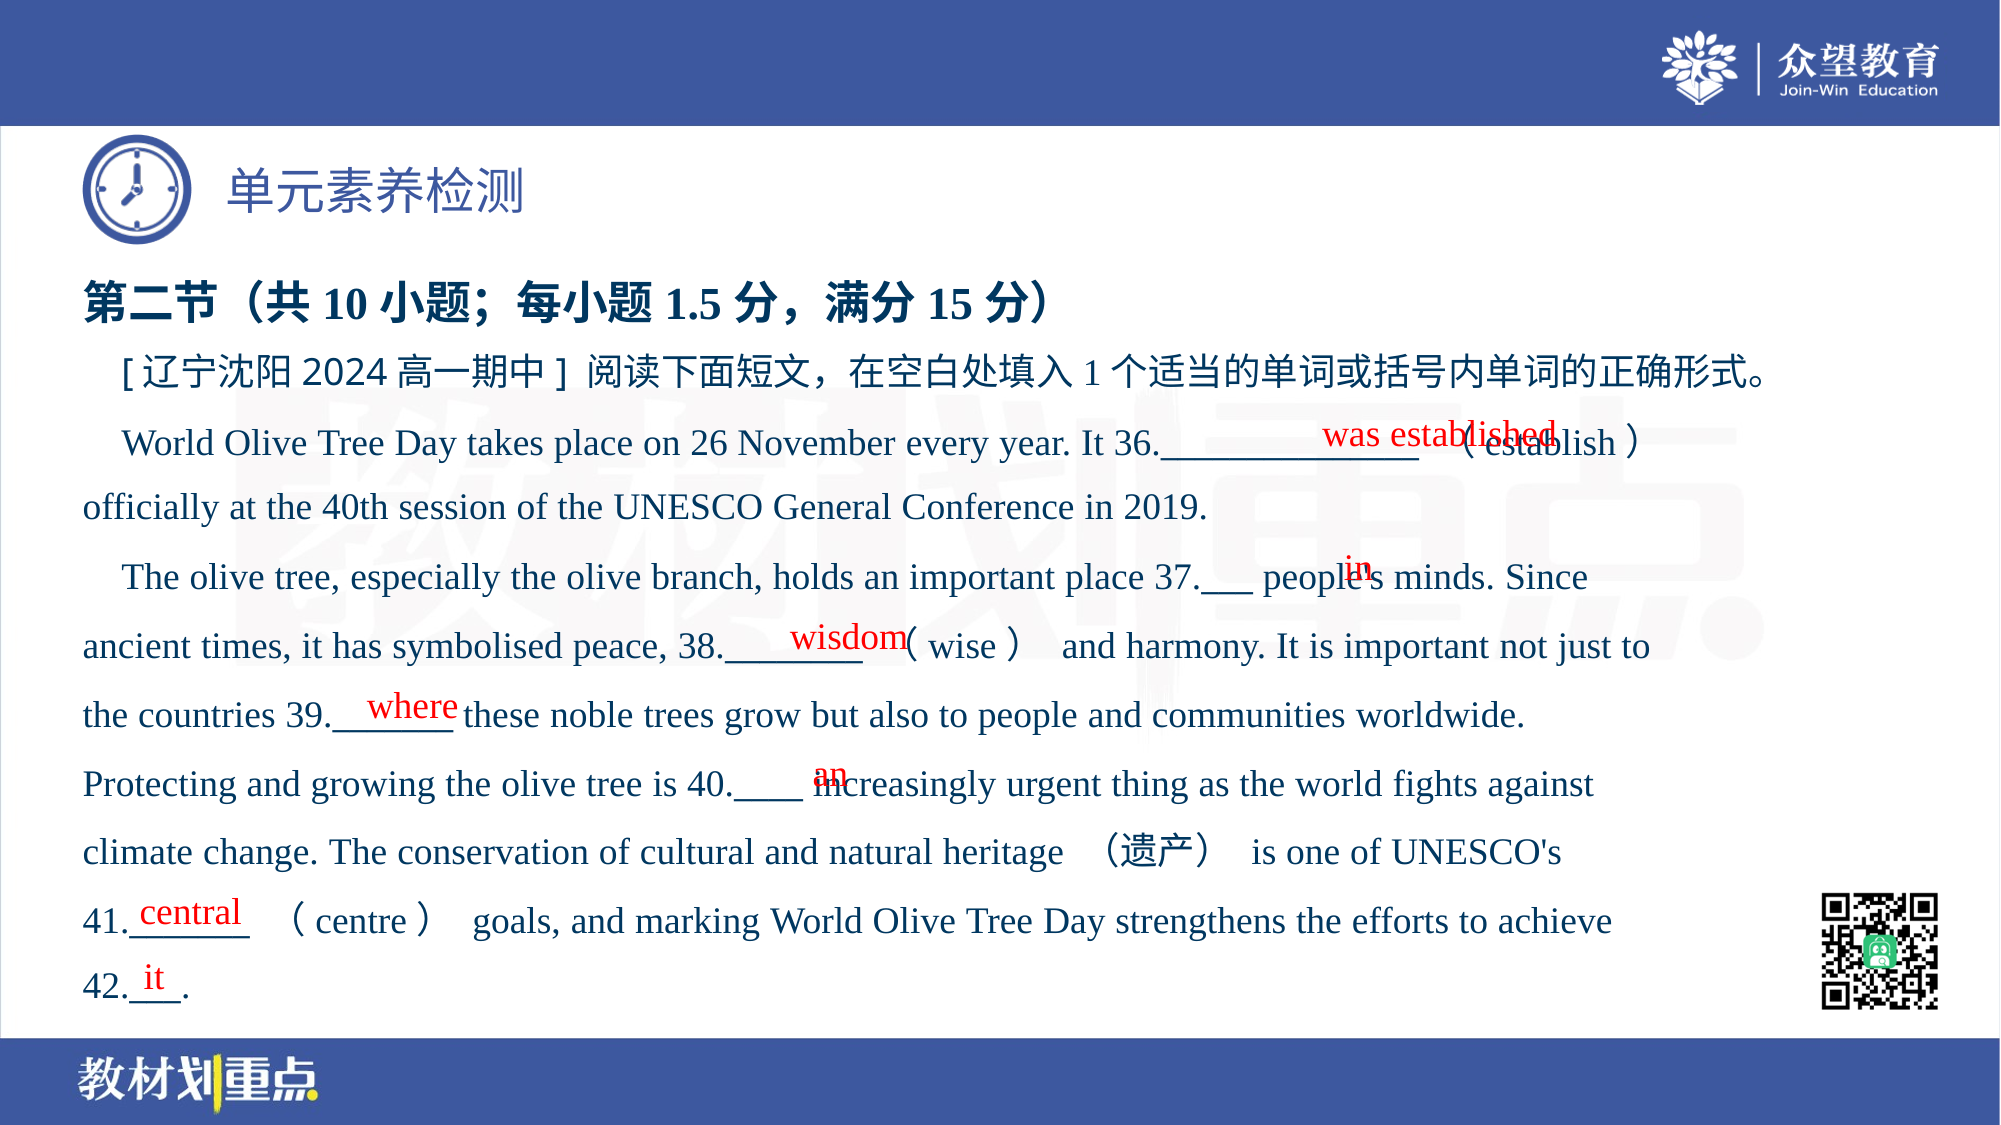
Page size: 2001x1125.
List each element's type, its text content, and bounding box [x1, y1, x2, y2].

text_box 第二节（共10小题；每小题1.5分，满分15分） [82, 247, 1817, 328]
text_box World Olive Tree Day takes place on 26 November every year. It 36._______________ （establish） officially at the 40th session of the UNESCO General Conference in 2019. [82, 394, 1817, 521]
text_box wisdom [776, 592, 923, 651]
text_box central [126, 867, 256, 926]
picture [0, 0, 2000, 1125]
text_box it [130, 932, 179, 991]
text_box in [1330, 523, 1387, 582]
text_box an [799, 729, 862, 788]
text_box The olive tree, especially the olive branch, holds an important place 37.___ people's minds. Since ancient times, it has symbolised peace, 38.________ （wise） and harmony. It is important not just to the countries 39._______ these noble trees grow but also to people and communities worldwide. Protecting and growing the olive tree is 40.____ increasingly urgent thing as the world fights against climate change. The conservation of cultural and natural heritage （遗产） is one of UNESCO's 41._______ （centre） goals, and marking World Olive Tree Day strengthens the efforts to achieve 42.___. [82, 528, 1817, 999]
text_box where [353, 661, 473, 720]
text_box was established [1304, 389, 1576, 447]
text_box [辽宁沈阳2024高一期中] 阅读下面短文，在空白处填入1个适当的单词或括号内单词的正确形式。 [82, 328, 1817, 386]
